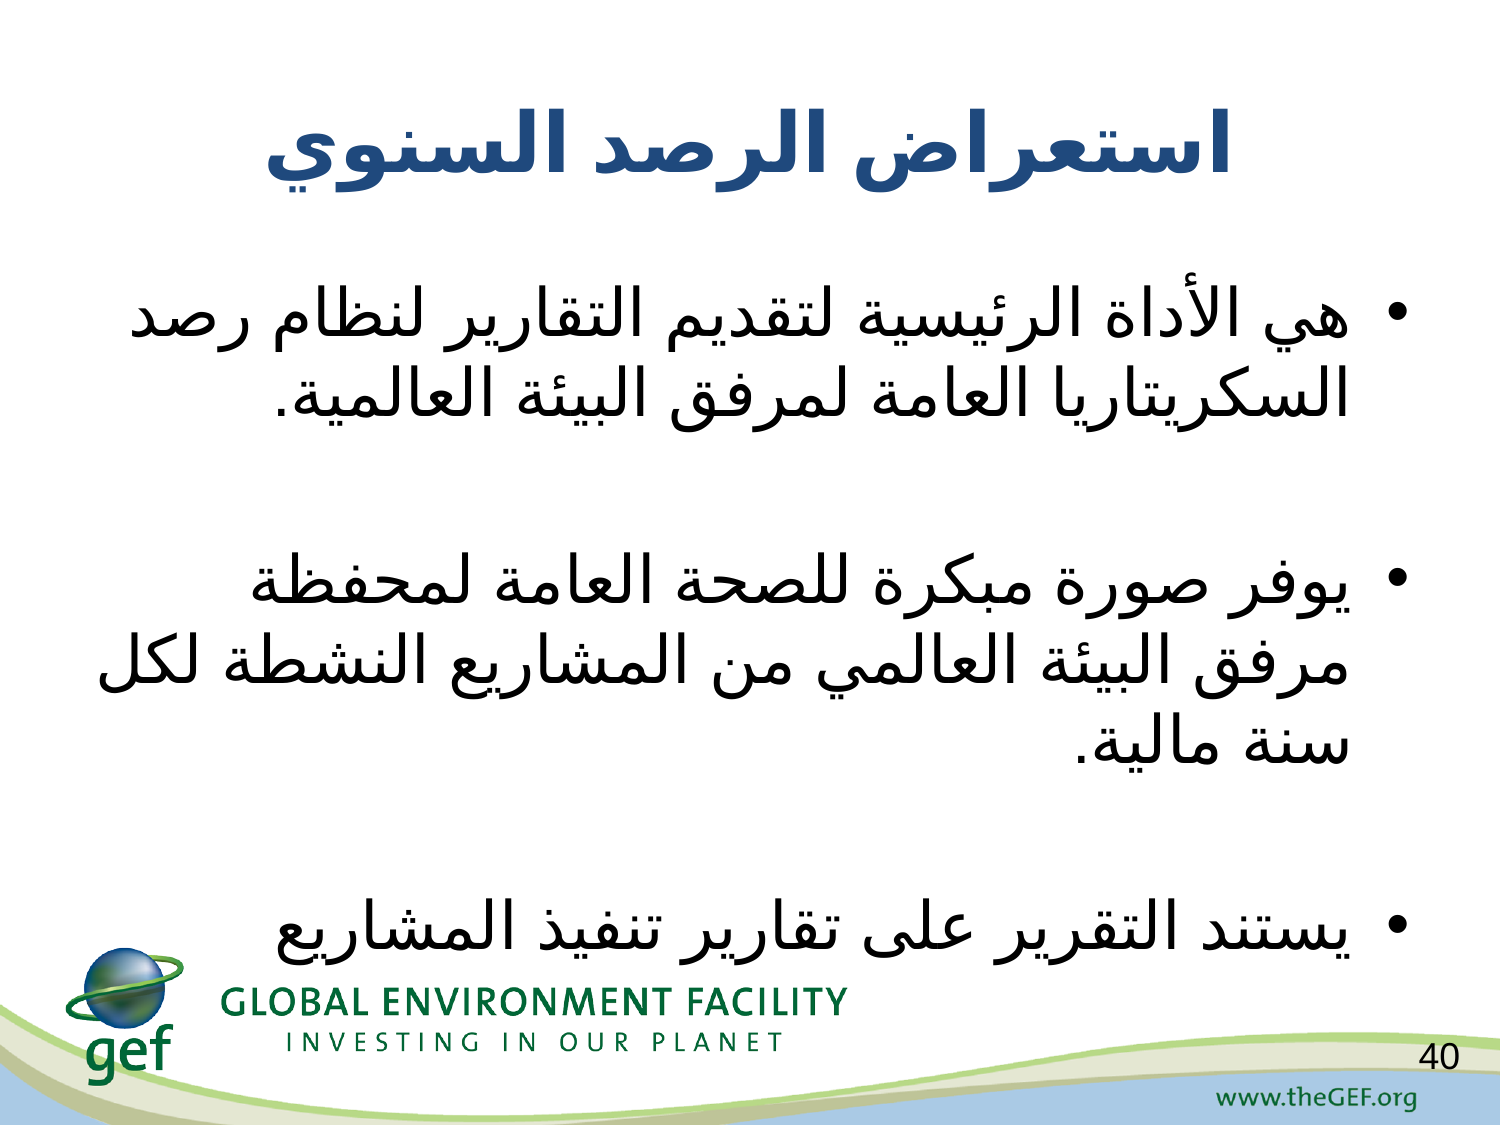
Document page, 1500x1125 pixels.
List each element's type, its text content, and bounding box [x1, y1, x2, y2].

slide_number 40 [1387, 1012, 1500, 1095]
title استعراض الرصد السنوي [74, 44, 1426, 233]
list هي الأداة الرئيسية لتقديم التقارير لنظام رصد السكريتاريا العامة لمرفق البيئة العالمية. يوفر صورة مبكرة للصحة العامة لمحفظة مرفق البيئة العالمي من المشاريع النشطة لكل سنة مالية. يستند التقرير على تقارير تنفيذ المشاريع [74, 262, 1426, 1006]
picture [0, 920, 1500, 1125]
